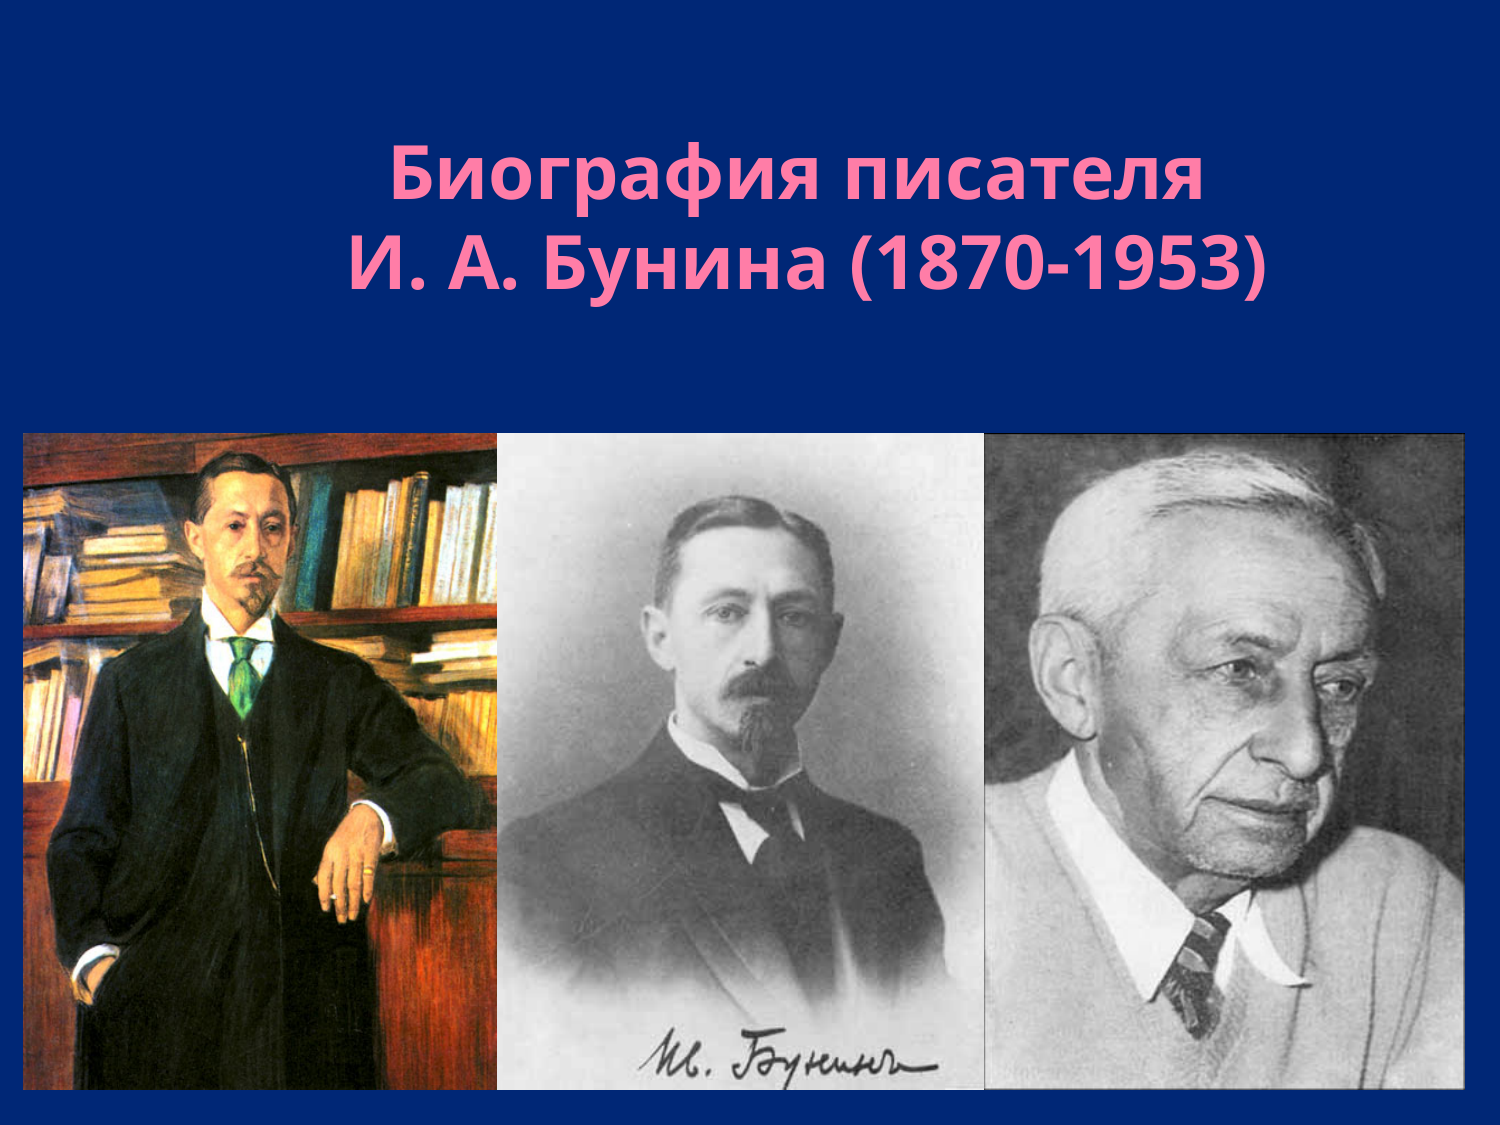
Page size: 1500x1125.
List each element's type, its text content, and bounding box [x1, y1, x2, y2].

title Биография писателя И. А. Бунина (1870-1953) [35, 46, 1500, 422]
picture [23, 433, 1466, 1091]
